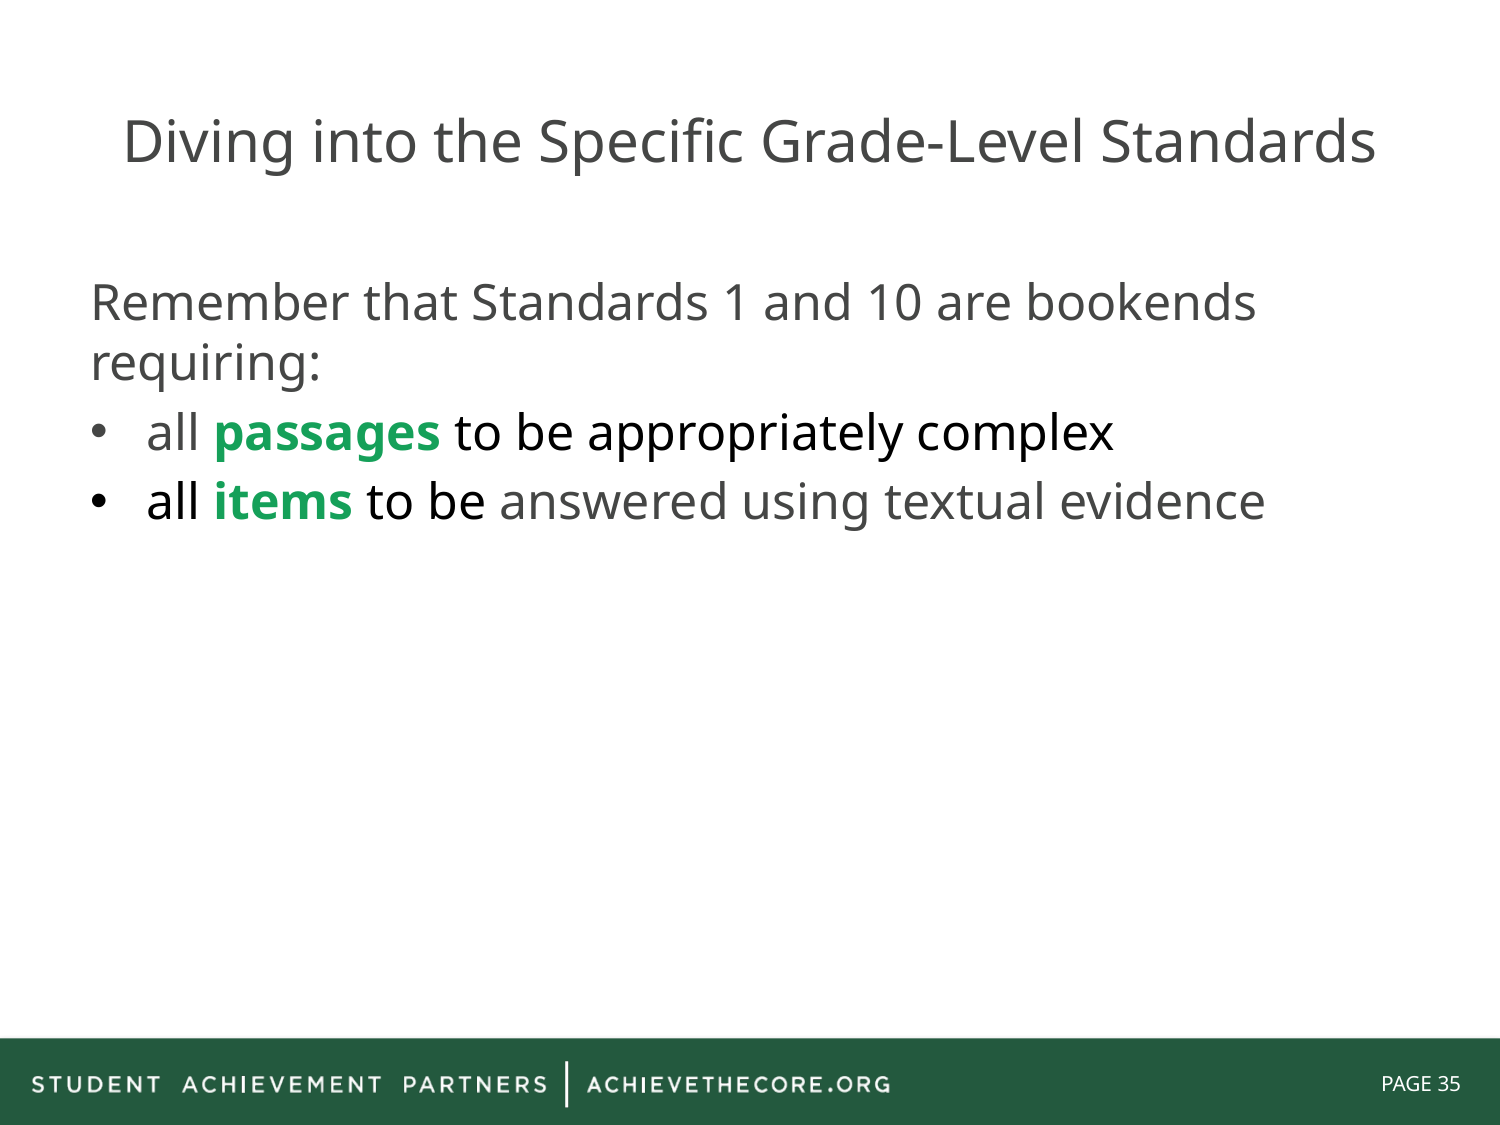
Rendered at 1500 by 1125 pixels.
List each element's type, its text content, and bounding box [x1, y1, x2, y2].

list Remember that Standards 1 and 10 are bookends requiring: all passages to be appropriately complex all items to be answered using textual evidence [75, 262, 1425, 1005]
title Diving into the Specific Grade-Level Standards [75, 45, 1425, 233]
